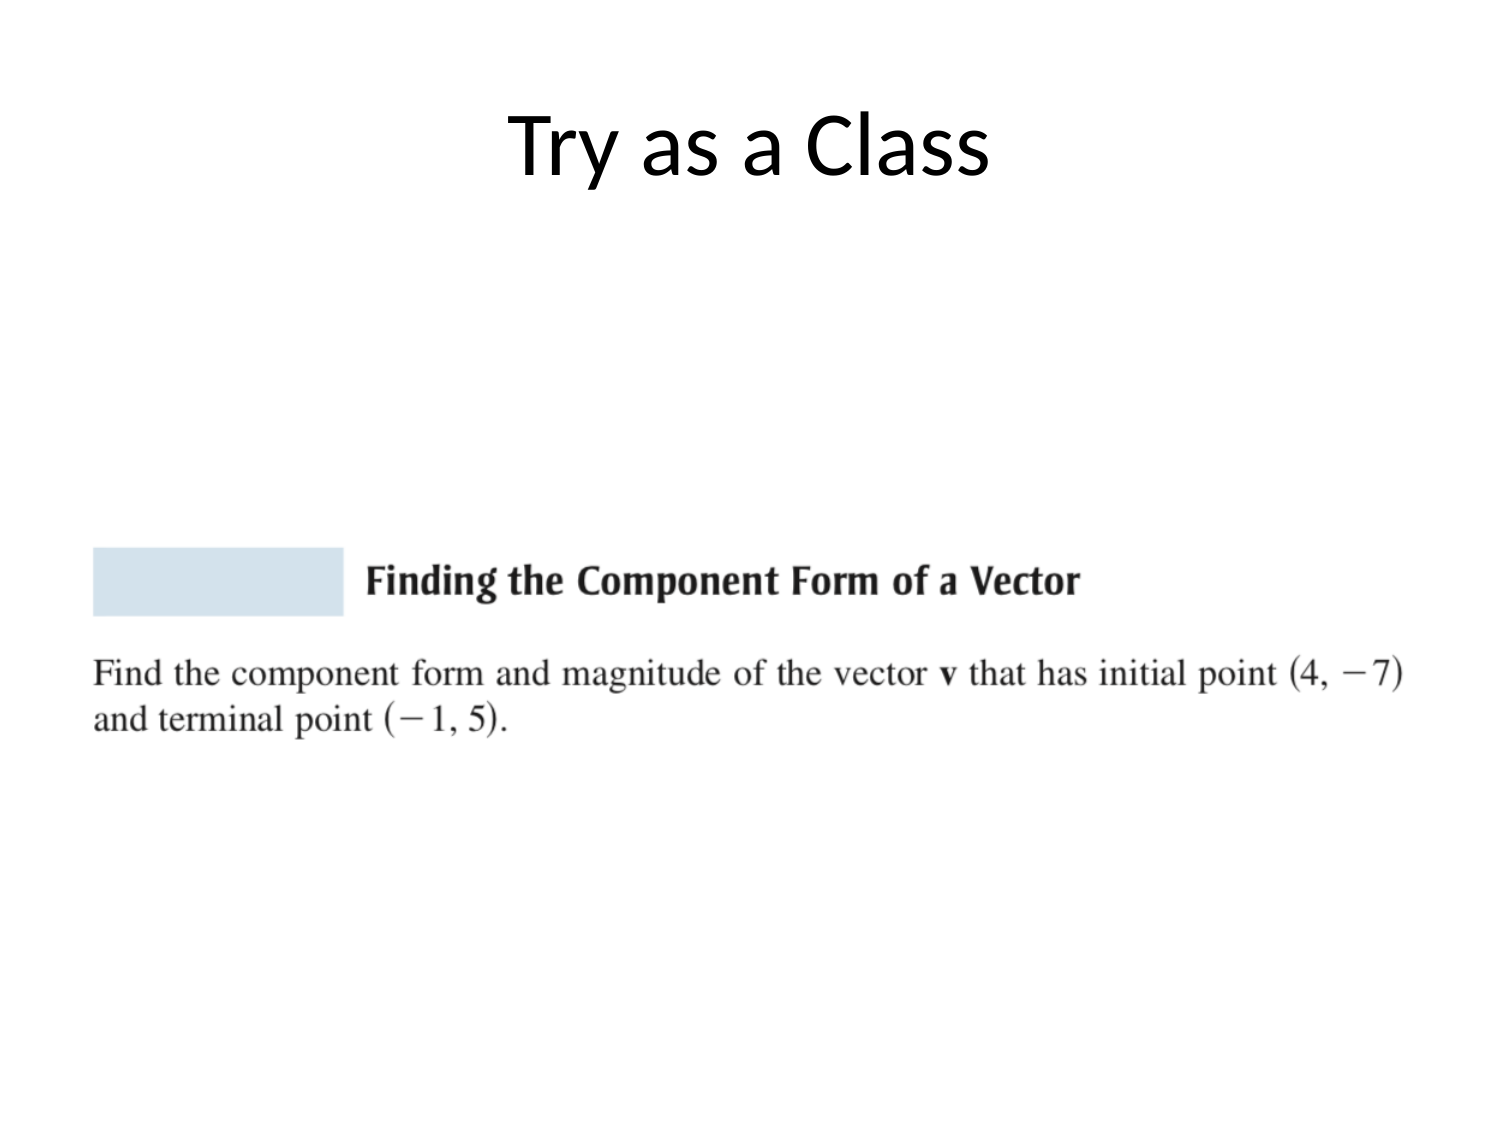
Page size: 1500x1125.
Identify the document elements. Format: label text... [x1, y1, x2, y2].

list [74, 262, 1426, 1006]
title Try as a Class [75, 45, 1425, 233]
